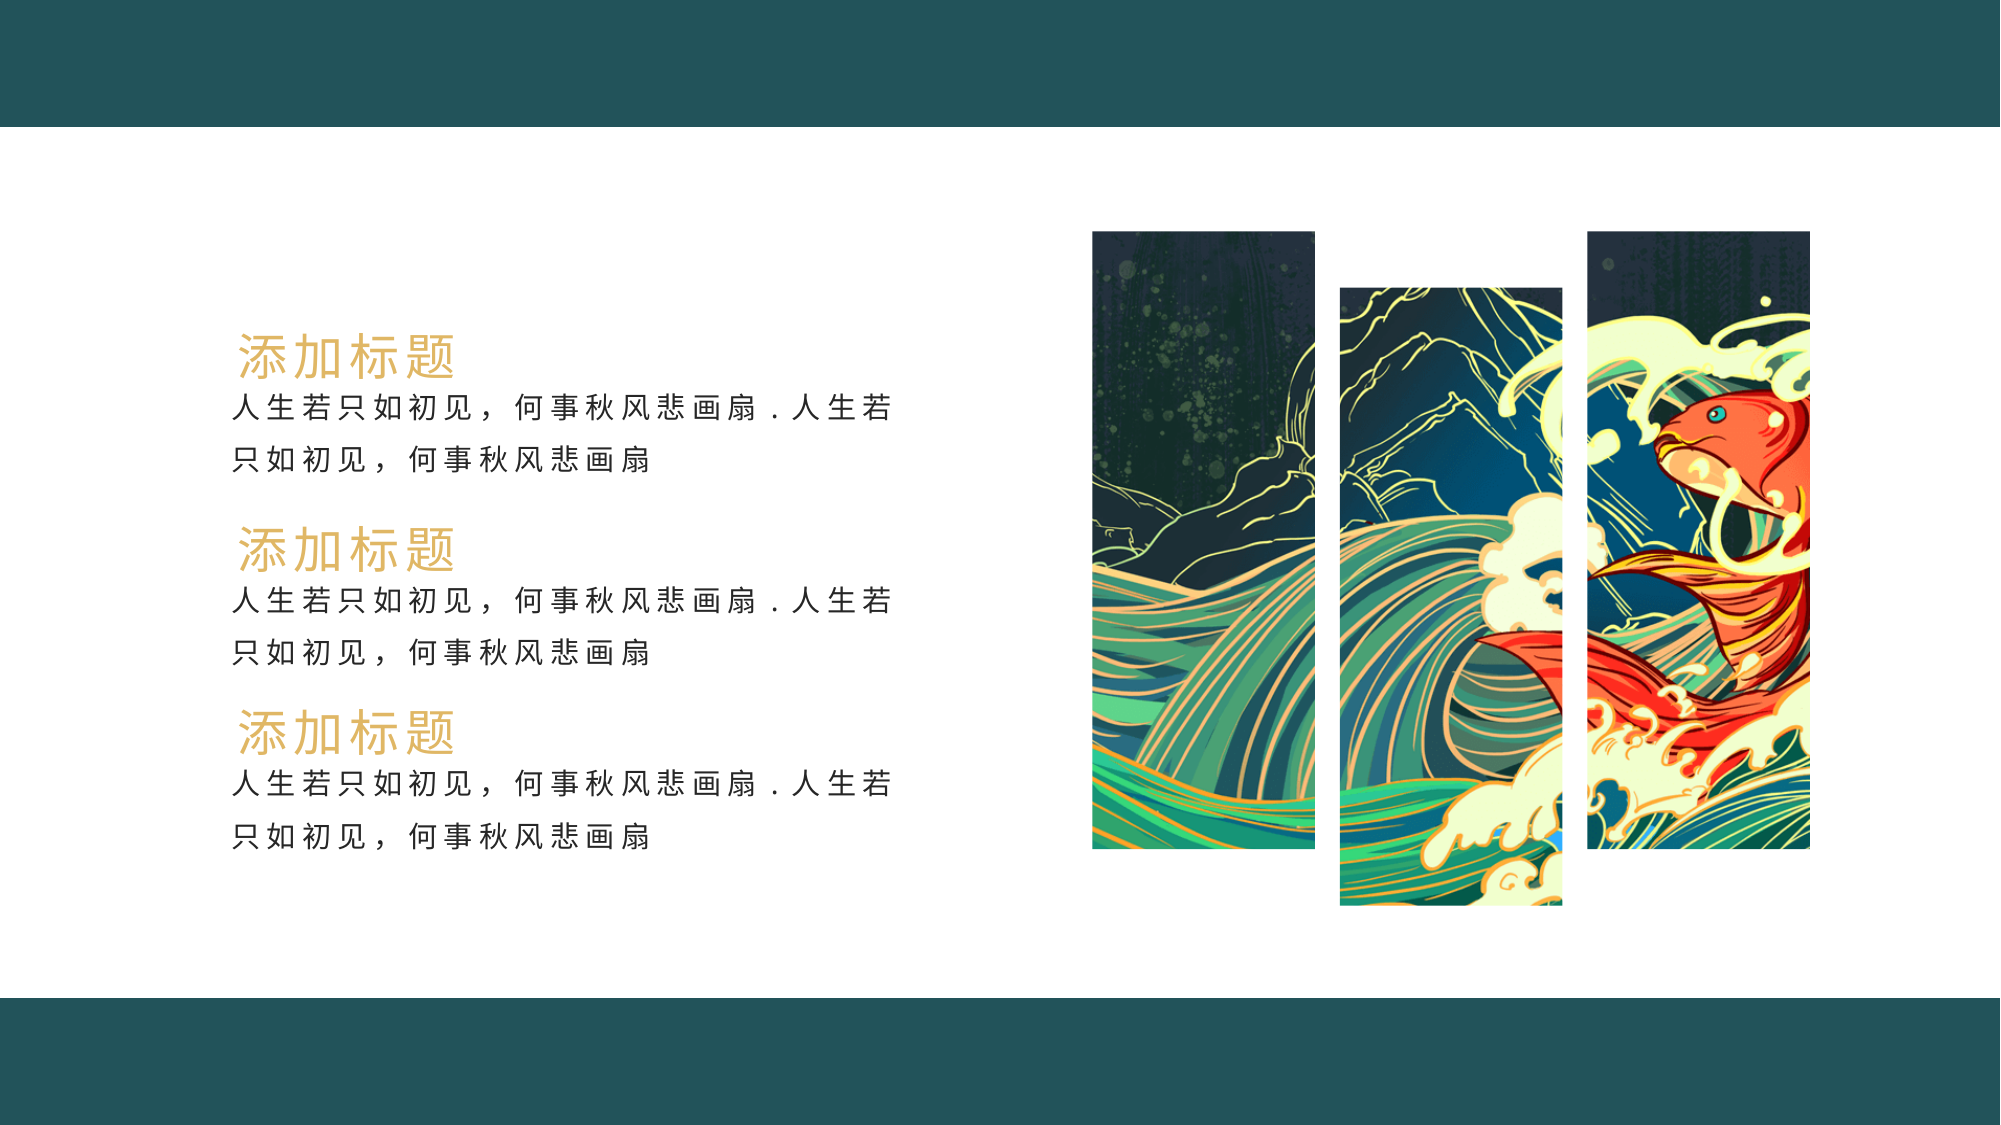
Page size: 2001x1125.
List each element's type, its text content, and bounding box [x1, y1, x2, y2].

text_box [1091, 230, 1316, 850]
text_box [0, 126, 2000, 999]
text_box 添加标题 [222, 694, 512, 740]
text_box [1339, 287, 1564, 907]
text_box 人生若只如初见，何事秋风悲画扇.人生若只如初见，何事秋风悲画扇 [216, 364, 934, 537]
text_box 人生若只如初见，何事秋风悲画扇.人生若只如初见，何事秋风悲画扇 [216, 557, 934, 730]
text_box [1586, 230, 1811, 850]
text_box 添加标题 [222, 510, 512, 557]
text_box 添加标题 [222, 317, 512, 364]
text_box 人生若只如初见，何事秋风悲画扇.人生若只如初见，何事秋风悲画扇 [216, 740, 934, 913]
